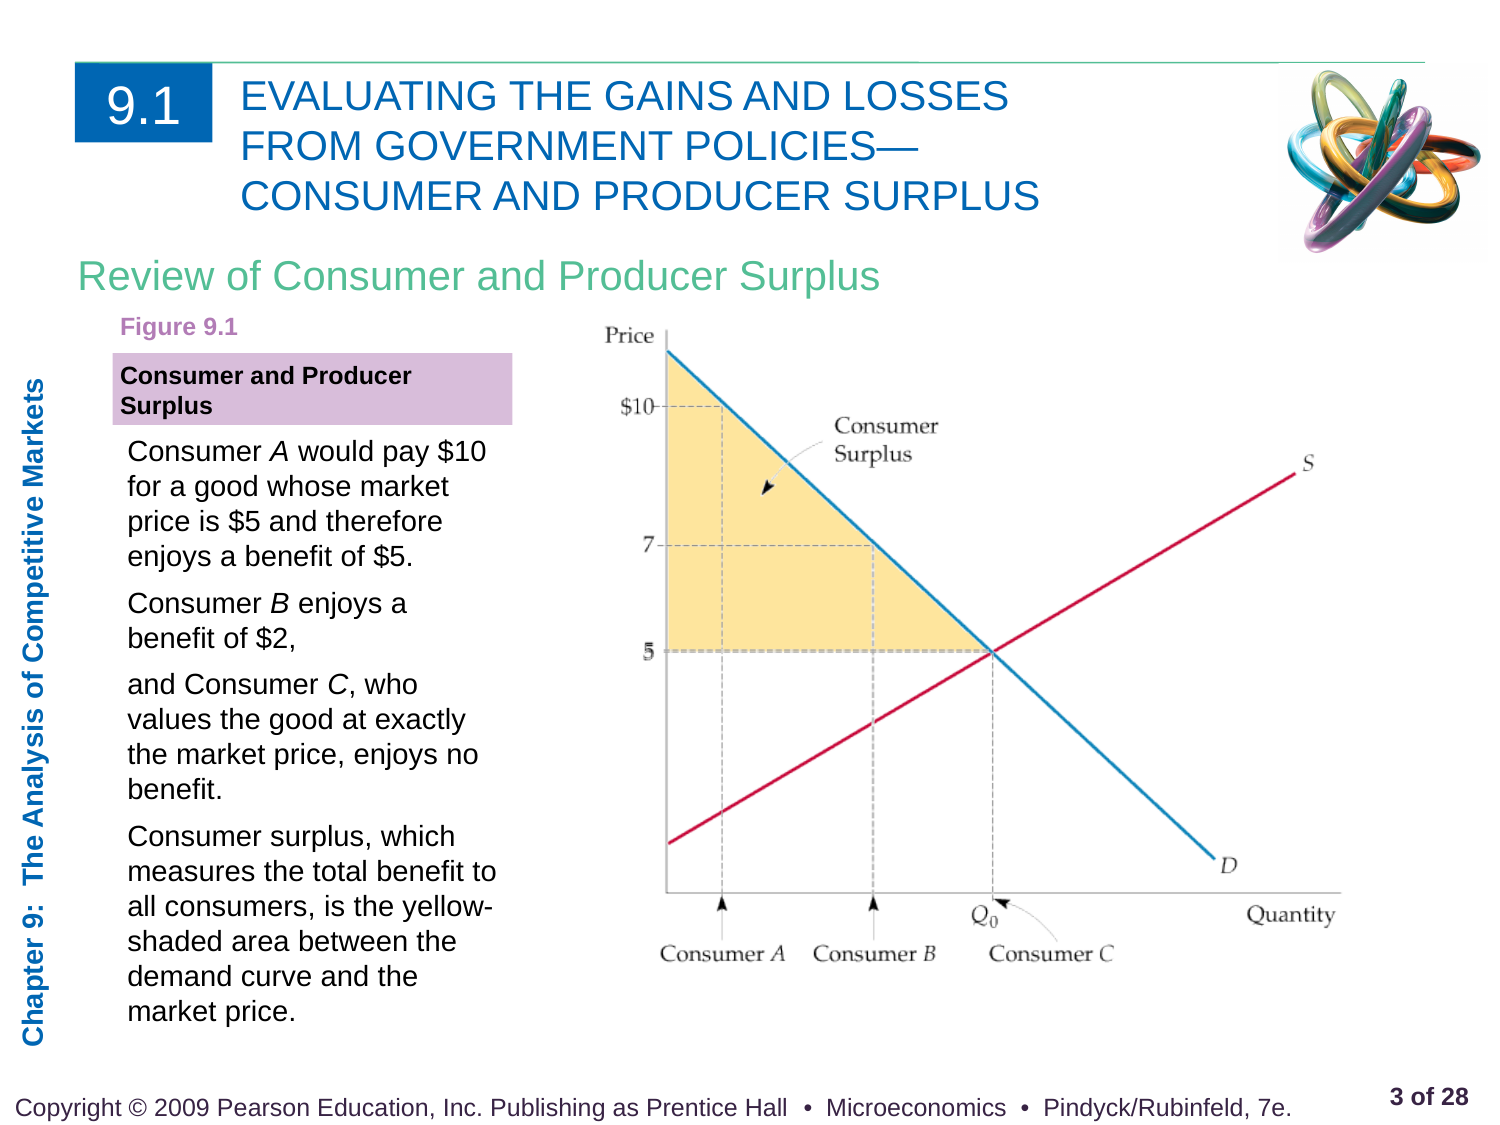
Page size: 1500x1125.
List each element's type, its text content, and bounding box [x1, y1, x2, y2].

title EVALUATING THE GAINS AND LOSSES FROM GOVERNMENT POLICIES— CONSUMER AND PRODUCER SURPLUS [225, 152, 1273, 225]
text_box Consumer and Producer Surplus [112, 353, 513, 425]
text_box Figure 9.1 [112, 299, 288, 350]
picture [587, 310, 1374, 977]
list Review of Consumer and Producer Surplus [62, 241, 938, 325]
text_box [74, 62, 1279, 143]
picture [1278, 63, 1488, 263]
text_box Consumer A would pay $10 for a good whose market price is $5 and therefore enjoys a benefit of $5. Consumer B enjoys a benefit of $2, and Consumer C, who values the good at exactly the market price, enjoys no benefit. Consumer surplus, which measures the total benefit to all consumers, is the yellow-shaded area between the demand curve and the market price. [112, 425, 513, 1063]
